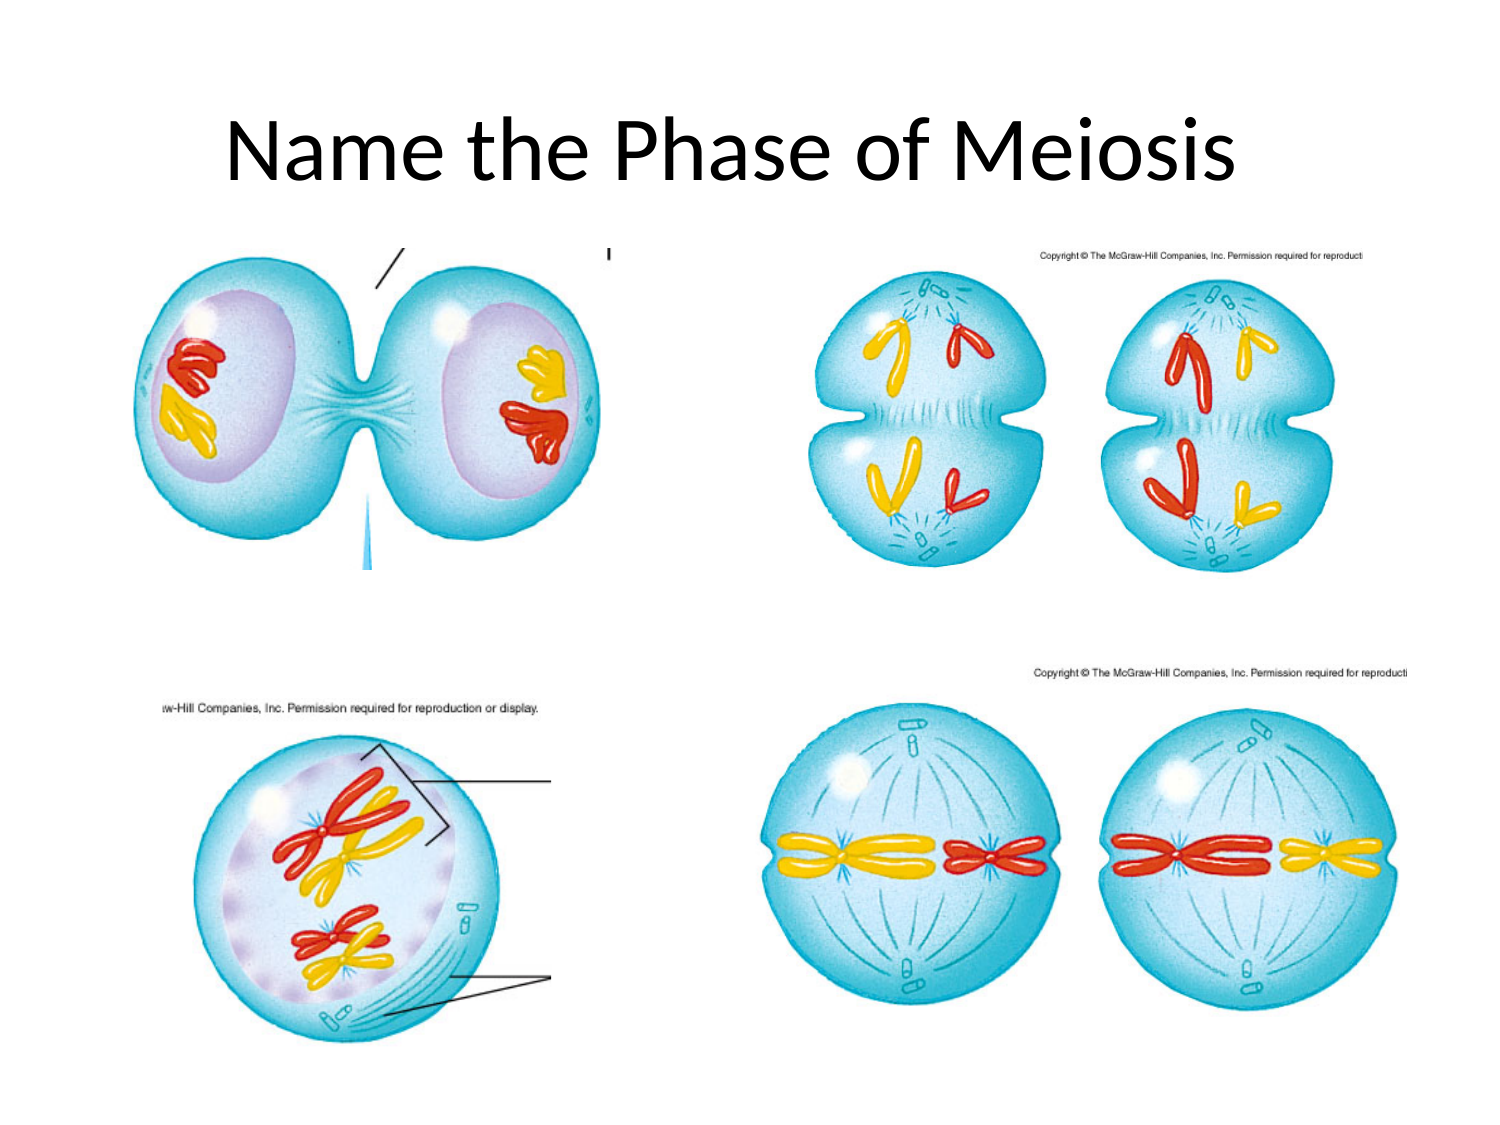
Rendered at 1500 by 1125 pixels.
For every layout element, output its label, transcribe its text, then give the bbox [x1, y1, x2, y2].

picture [746, 664, 1407, 1023]
picture [102, 248, 612, 570]
picture [162, 697, 552, 1061]
text_box Name the Phase of Meiosis [56, 50, 1407, 238]
picture [790, 248, 1363, 591]
